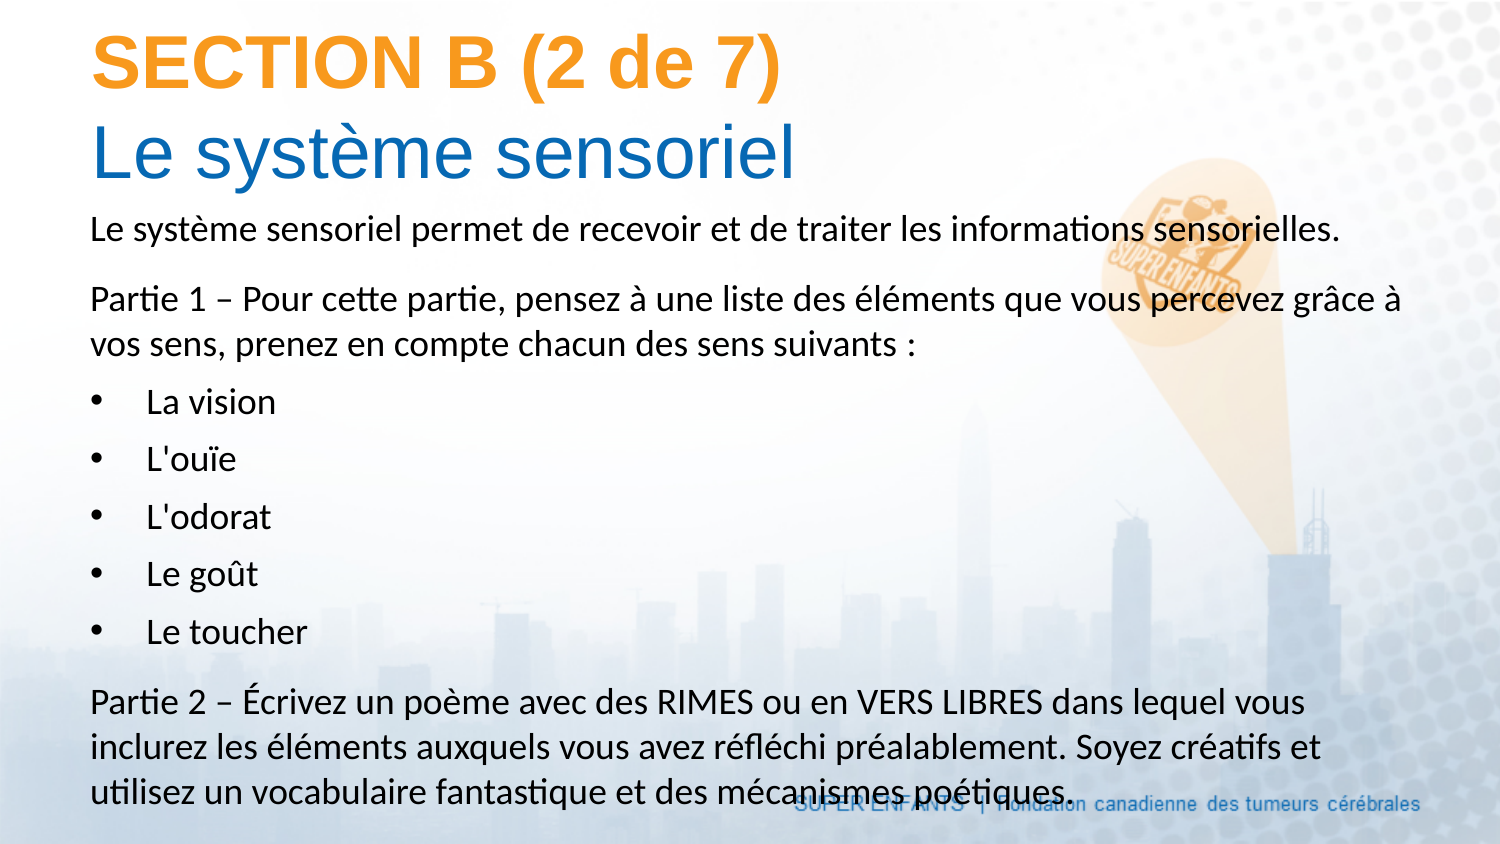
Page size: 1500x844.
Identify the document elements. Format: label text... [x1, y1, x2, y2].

picture [0, 0, 1500, 844]
list Le système sensoriel permet de recevoir et de traiter les informations sensorielles. Partie 1 – Pour cette partie, pensez à une liste des éléments que vous percevez grâce à vos sens, prenez en compte chacun des sens suivants : La vision L'ouïe L'odorat Le goût Le toucher Partie 2 – Écrivez un poème avec des RIMES ou en VERS LIBRES dans lequel vous inclurez les éléments auxquels vous avez réfléchi préalablement. Soyez créatifs et utilisez un vocabulaire fantastique et des mécanismes poétiques. [74, 174, 1426, 802]
title SECTION B (2 de 7) Le système sensoriel [76, 33, 1426, 174]
